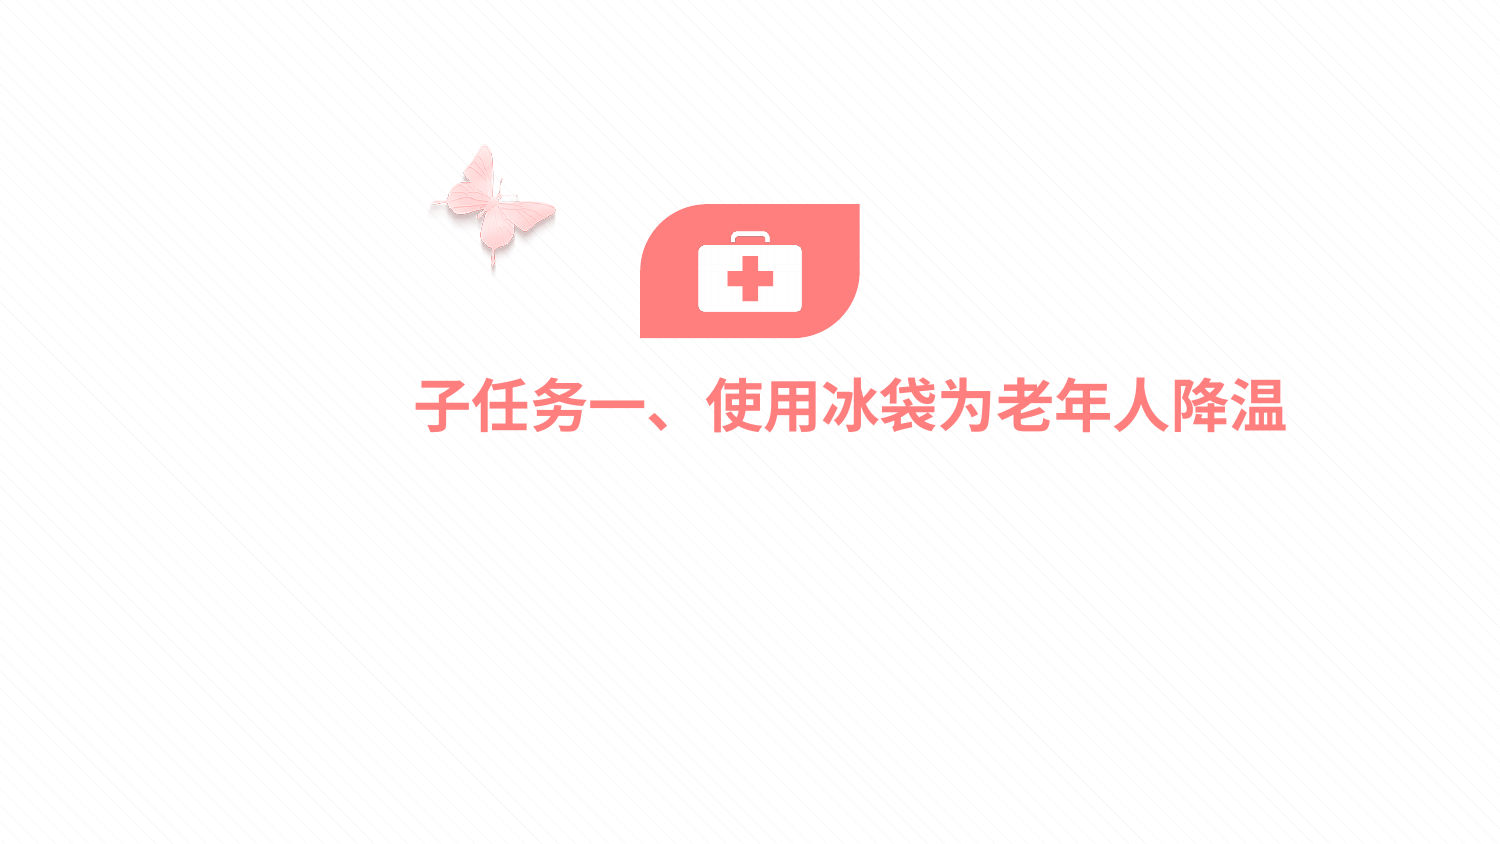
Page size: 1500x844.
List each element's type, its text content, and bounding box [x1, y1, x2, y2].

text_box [640, 204, 860, 339]
picture [422, 132, 584, 279]
text_box 子任务一、使用冰袋为老年人降温 [399, 362, 1303, 447]
